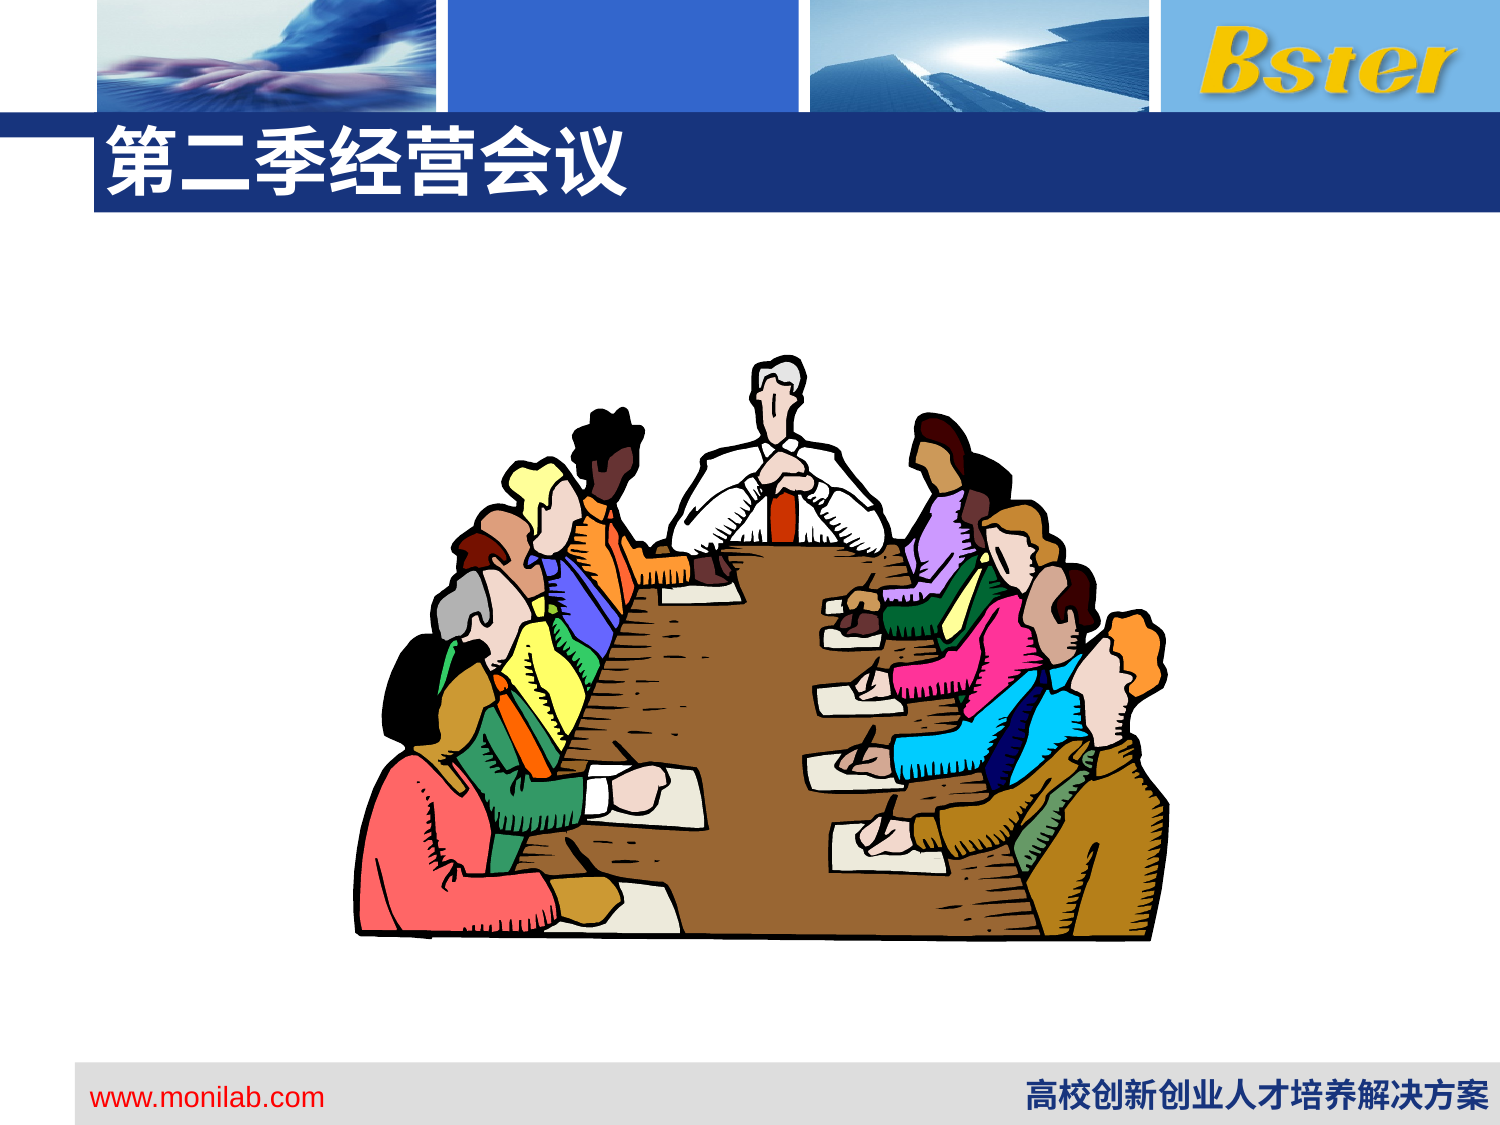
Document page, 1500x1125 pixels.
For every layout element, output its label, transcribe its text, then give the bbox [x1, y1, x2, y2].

picture [810, 0, 1150, 112]
title 第二季经营会议 [88, 113, 1369, 206]
picture [97, 0, 437, 112]
picture [1199, 26, 1458, 94]
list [349, 351, 1173, 943]
